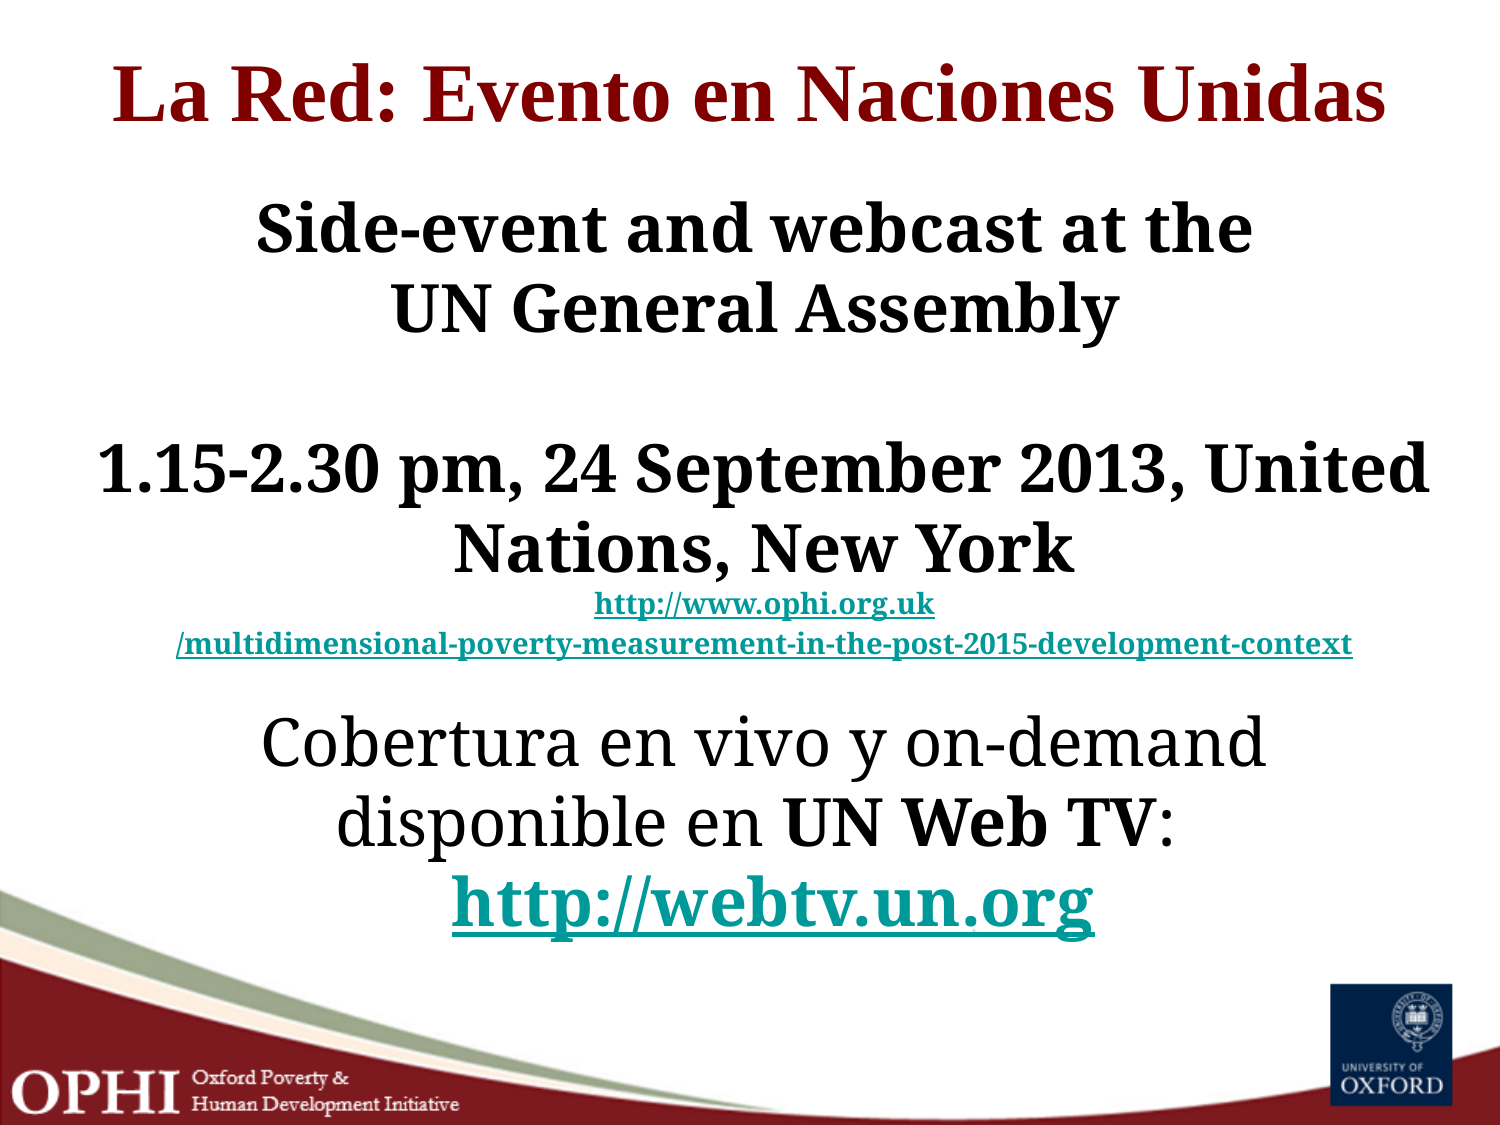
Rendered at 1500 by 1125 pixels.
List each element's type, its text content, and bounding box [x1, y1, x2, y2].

picture [0, 0, 1500, 1125]
subtitle Side-event and webcast at the UN General Assembly 1.15-2.30 pm, 24 September 2013, United Nations, New York http://www.ophi.org.uk/multidimensional-poverty-measurement-in-the-post-2015-development-context Cobertura en vivo y on-demand disponible en UN Web TV: http://webtv.un.org [79, 178, 1450, 1041]
title La Red: Evento en Naciones Unidas [41, 30, 1459, 220]
